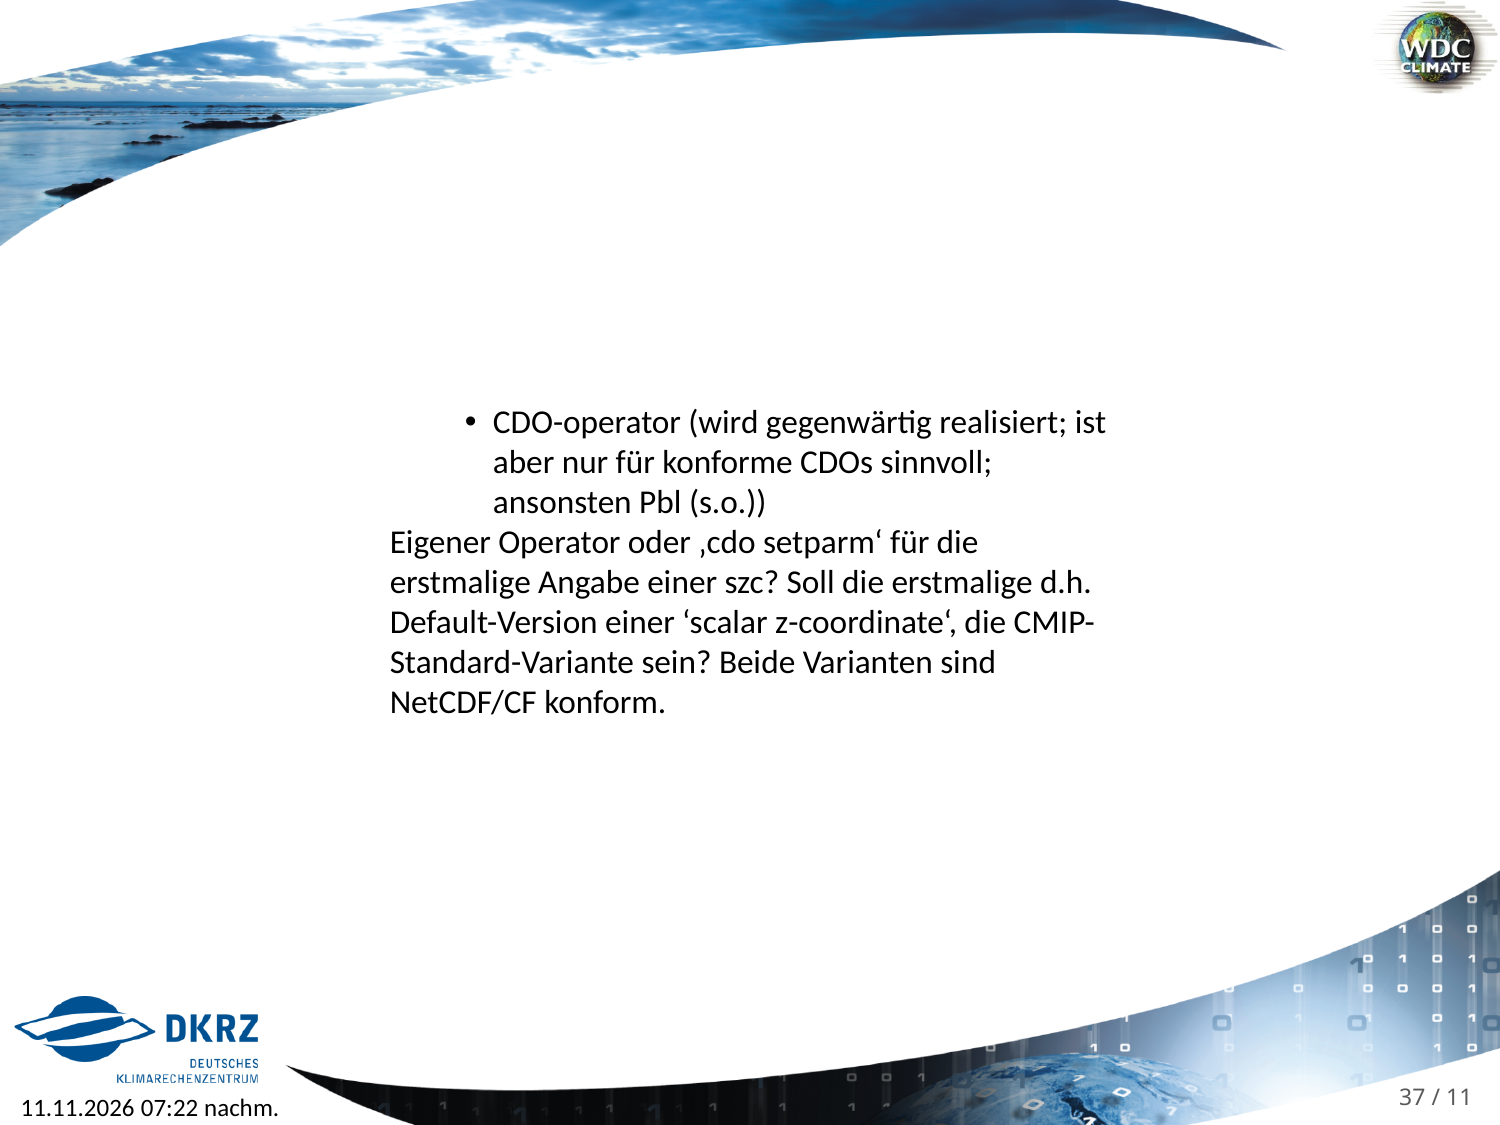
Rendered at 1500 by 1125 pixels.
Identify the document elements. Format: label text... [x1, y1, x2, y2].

text_box CDO-operator (wird gegenwärtig realisiert; ist aber nur für konforme CDOs sinnvoll; ansonsten Pbl (s.o.)) Eigener Operator oder ‚cdo setparm‘ für die erstmalige Angabe einer szc? Soll die erstmalige d.h. Default-Version einer ‘scalar z-coordinate‘, die CMIP-Standard-Variante sein? Beide Varianten sind NetCDF/CF konform. [374, 393, 1125, 728]
picture [1371, 0, 1500, 94]
picture [285, 867, 1500, 1125]
picture [0, 0, 1288, 246]
picture [14, 996, 258, 1083]
